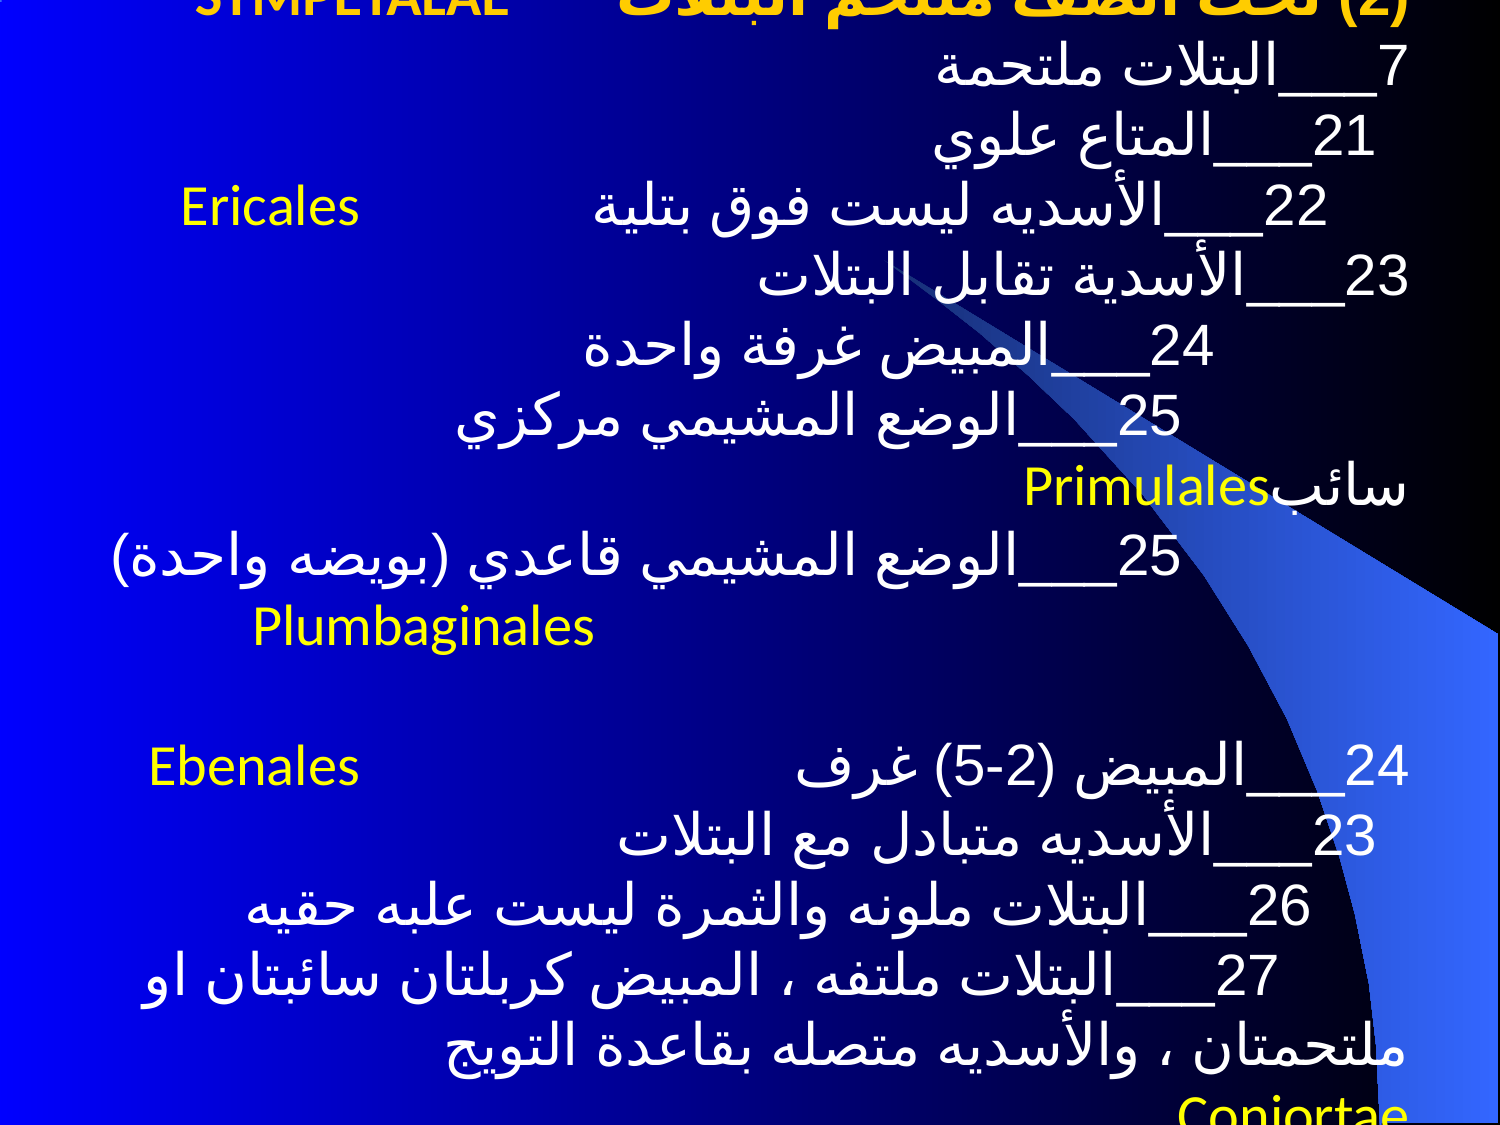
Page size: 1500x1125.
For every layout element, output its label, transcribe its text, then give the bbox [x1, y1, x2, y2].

text_box (2) تحت الصف ملتحم البتلات SYMPETALAE 7___البتلات ملتحمة 21___المتاع علوي 22___الأسديه ليست فوق بتلية Ericales 23___الأسدية تقابل البتلات 24___المبيض غرفة واحدة 25___الوضع المشيمي مركزي سائبPrimulales 25___الوضع المشيمي قاعدي (بويضه واحدة) Plumbaginales 24___المبيض (2-5) غرف Ebenales 23___الأسديه متبادل مع البتلات 26___البتلات ملونه والثمرة ليست علبه حقيه 27___البتلات ملتفه ، المبيض كربلتان سائبتان او ملتحمتان ، والأسديه متصله بقاعدة التويج Coniortae [62, 0, 1425, 1125]
